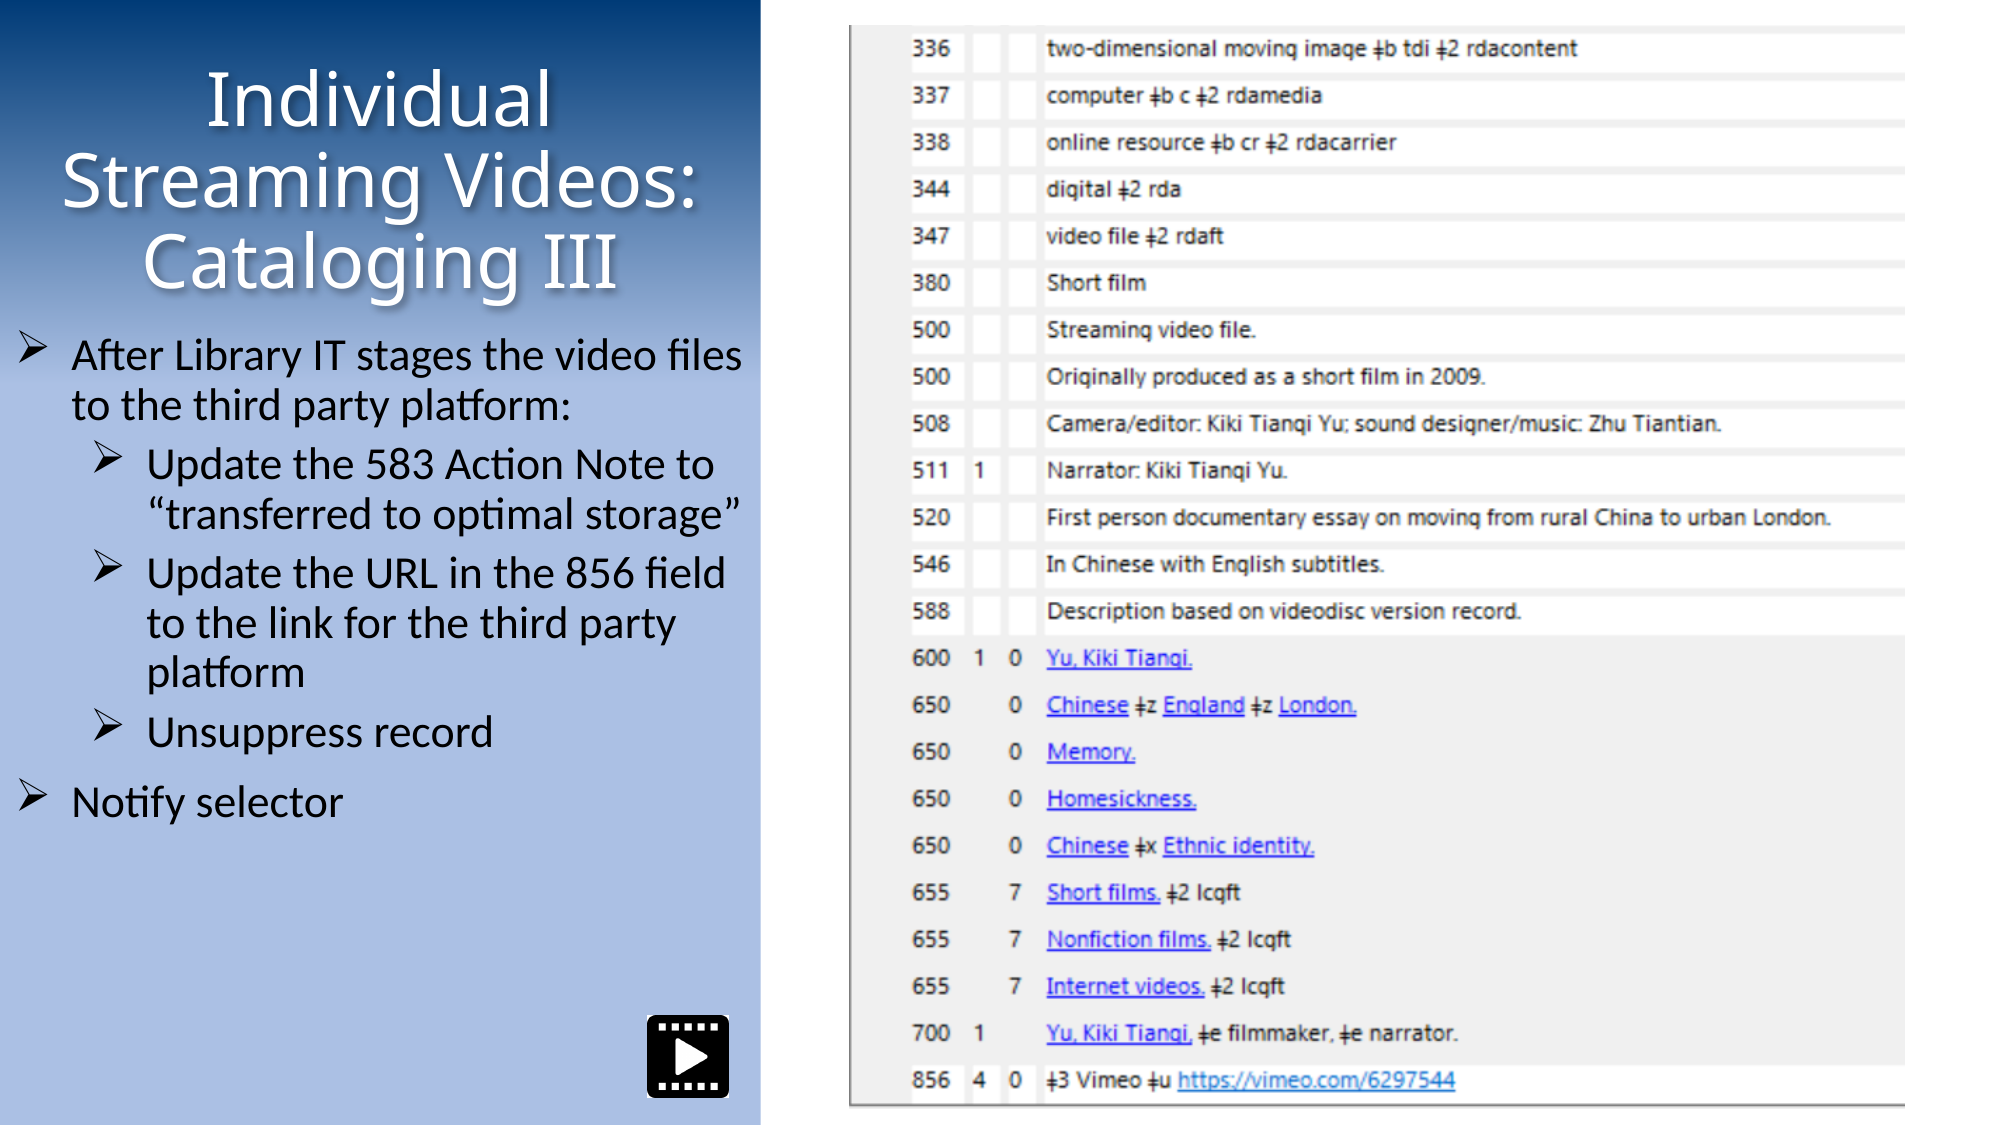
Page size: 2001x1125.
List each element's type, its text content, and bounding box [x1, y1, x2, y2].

title Individual Streaming Videos: Cataloging III [0, 53, 759, 313]
text_box [759, 0, 2000, 1125]
picture [647, 1015, 729, 1098]
picture [849, 25, 1905, 1109]
list After Library IT stages the video files to the third party platform: Update the 583 Action Note to “transferred to optimal storage” Update the URL in the 856 field to the link for the third party platform Unsuppress record Notify selector [0, 323, 761, 1125]
